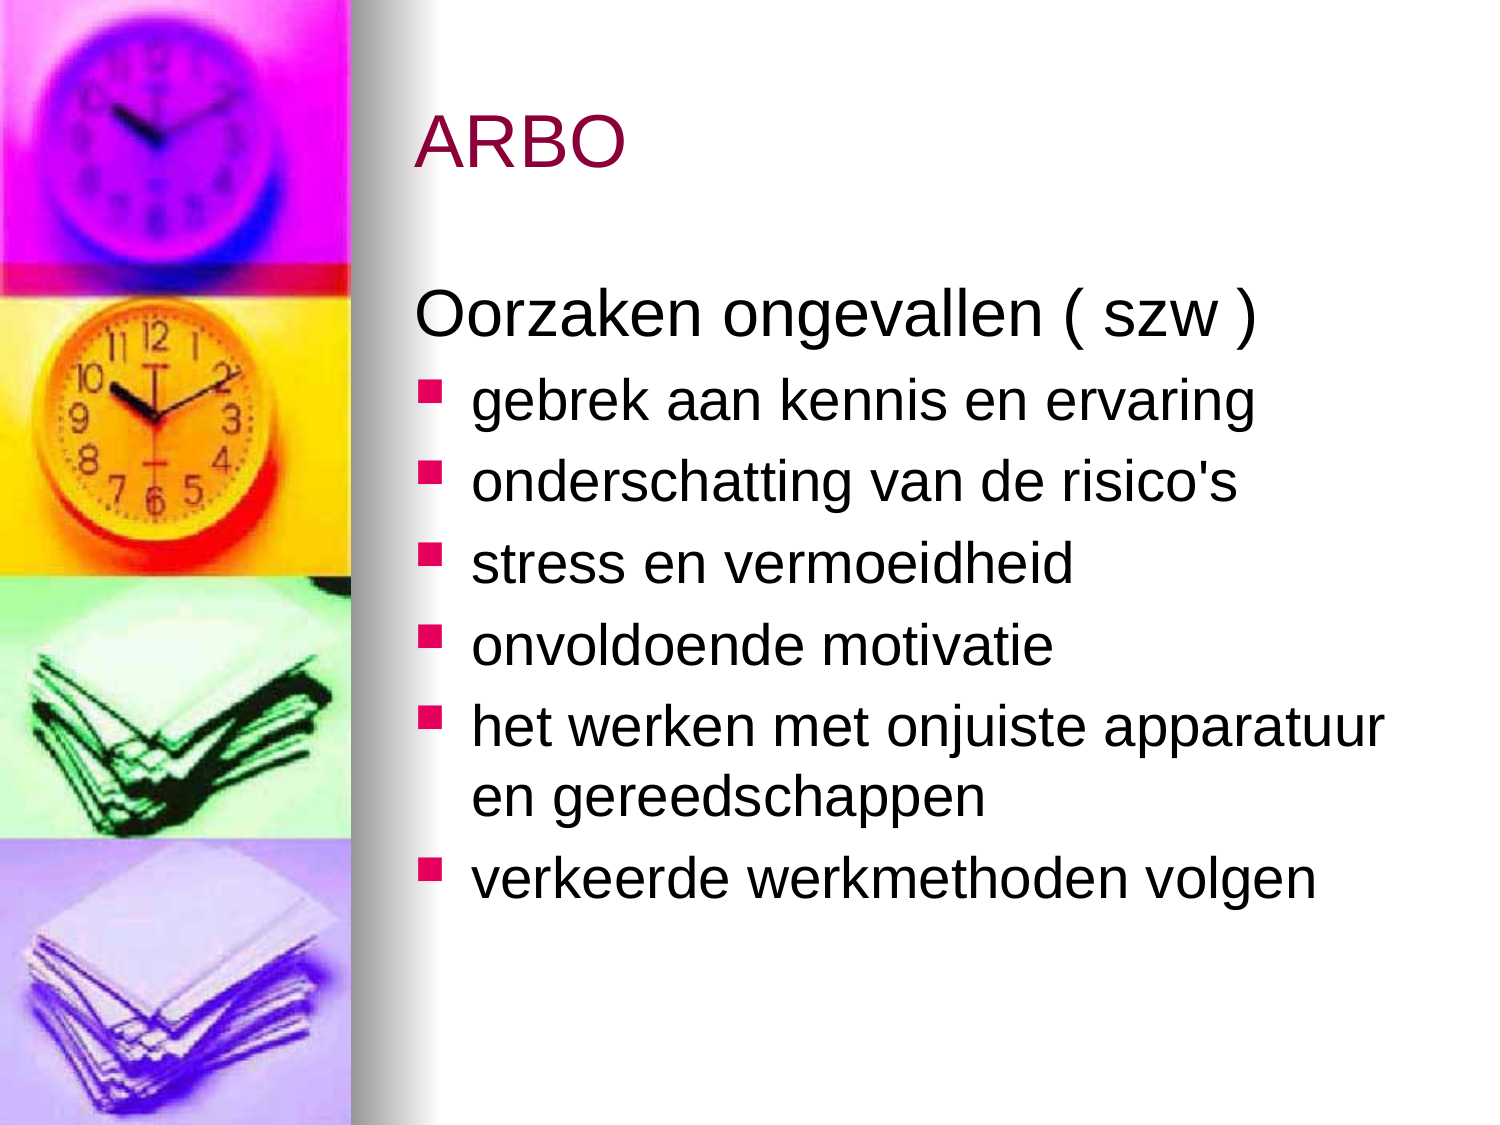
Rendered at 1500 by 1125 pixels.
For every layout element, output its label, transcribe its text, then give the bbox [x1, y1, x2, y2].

list Oorzaken ongevallen ( szw ) gebrek aan kennis en ervaring onderschatting van de risico's stress en vermoeidheid onvoldoende motivatie het werken met onjuiste apparatuur en gereedschappen verkeerde werkmethoden volgen [399, 262, 1451, 1001]
picture [0, 0, 351, 1125]
title ARBO [399, 37, 1451, 238]
